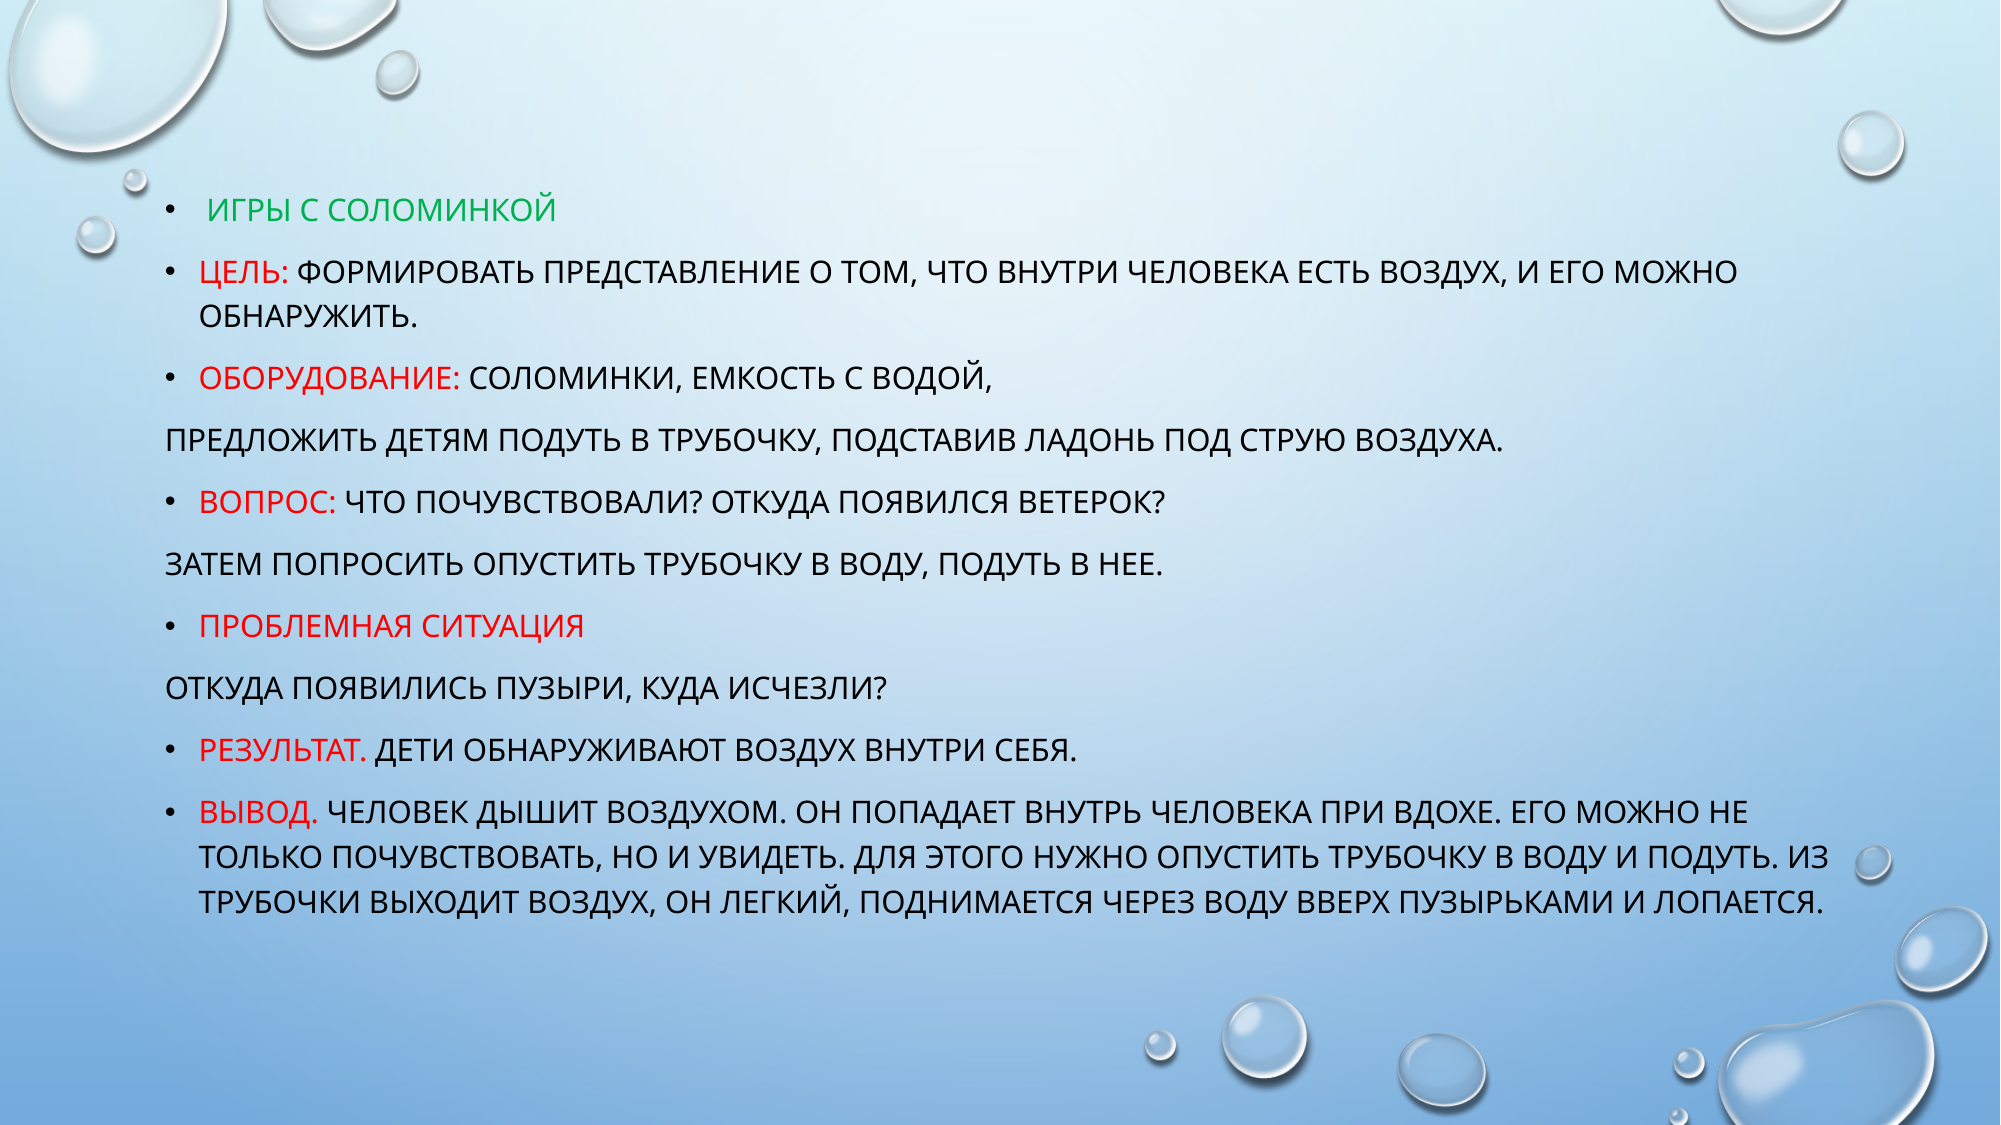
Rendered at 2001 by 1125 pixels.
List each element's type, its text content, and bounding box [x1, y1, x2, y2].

picture [0, 0, 2000, 1125]
list Игры с соломинкой Цель: формировать представление о том, что внутри человека есть воздух, и его можно обнаружить. Оборудование: соломинки, емкость с водой, Предложить детям подуть в трубочку, подставив ладонь под струю воздуха. Вопрос: Что почувствовали? Откуда появился ветерок? Затем попросить опустить трубочку в воду, подуть в нее. Проблемная ситуация Откуда появились пузыри, куда исчезли? Результат. Дети обнаруживают воздух внутри себя. Вывод. Человек дышит воздухом. Он попадает внутрь человека при вдохе. Его можно не только почувствовать, но и увидеть. Для этого нужно опустить трубочку в воду и подуть. Из трубочки выходит воздух, он легкий, поднимается через воду вверх пузырьками и лопается. [149, 174, 1850, 950]
